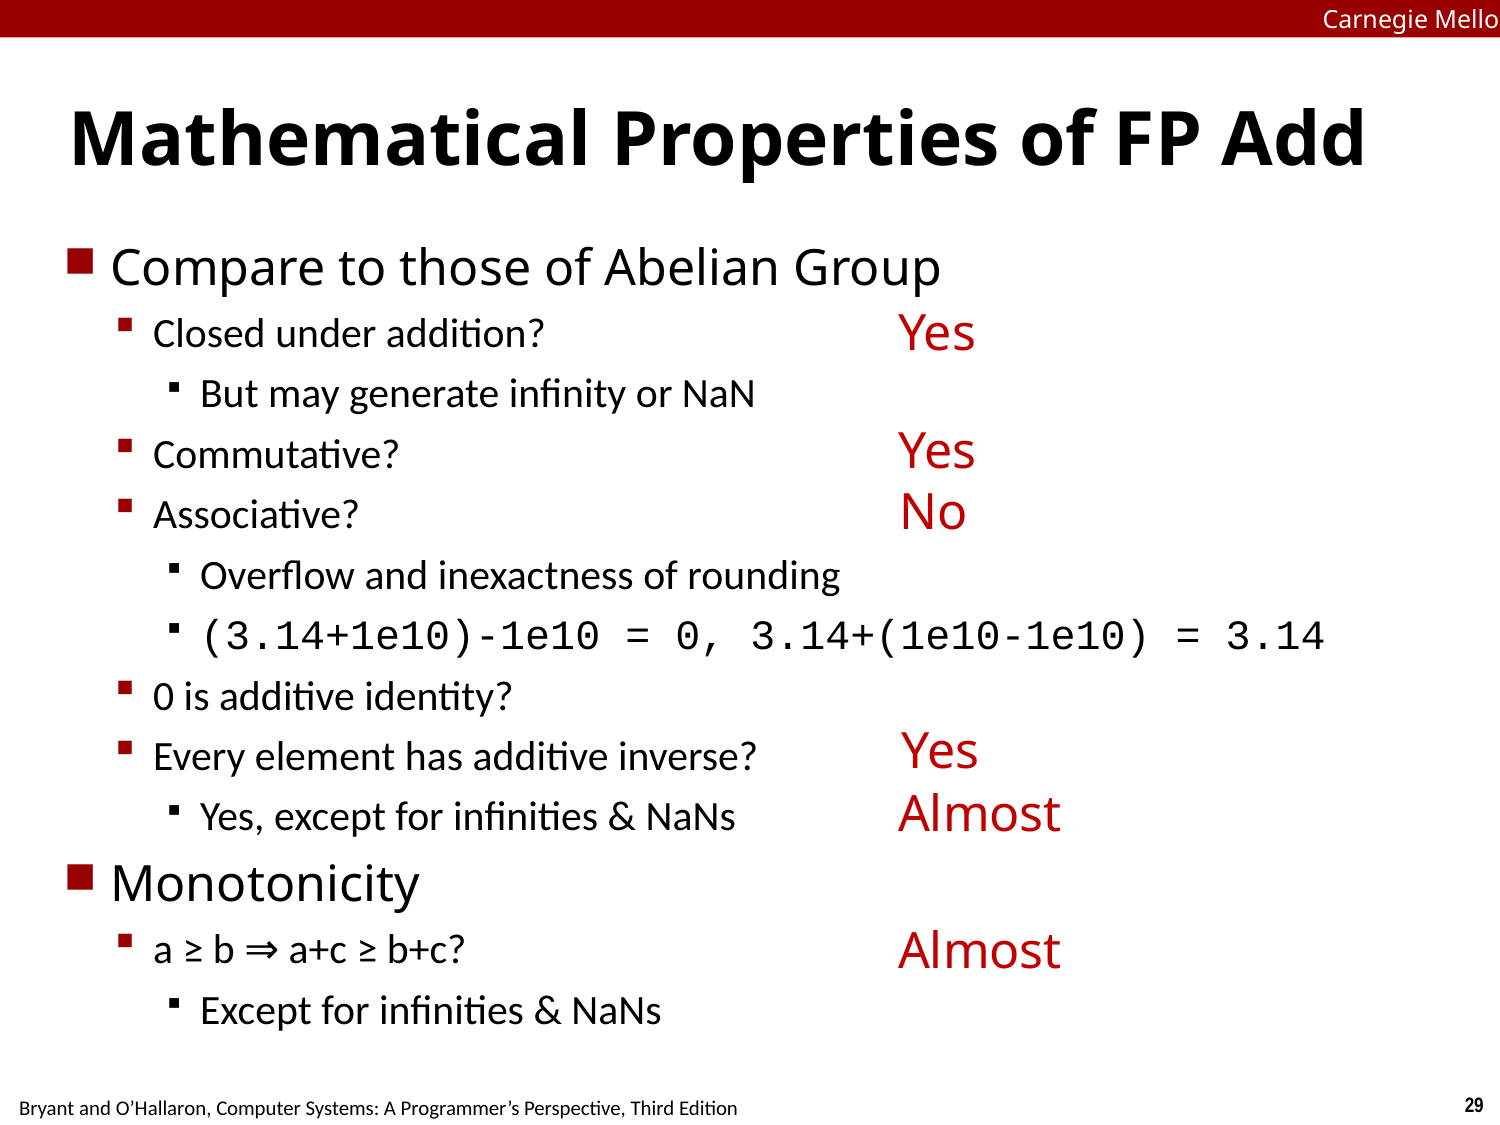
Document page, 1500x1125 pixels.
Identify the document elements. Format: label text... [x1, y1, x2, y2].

text_box [0, 0, 1500, 38]
text_box Almost [891, 912, 1069, 985]
text_box Yes [891, 293, 983, 367]
text_box Yes [895, 712, 986, 774]
text_box No [893, 472, 974, 546]
list Compare to those of Abelian Group Closed under addition? But may generate infinity or NaN Commutative? Associative? Overflow and inexactness of rounding (3.14+1e10)-1e10 = 0, 3.14+(1e10-1e10) = 3.14 0 is additive identity? Every element has additive inverse? Yes, except for infinities & NaNs Monotonicity a ≥ b ⇒ a+c ≥ b+c? Except for infinities & NaNs [62, 228, 1438, 1122]
text_box Almost [891, 774, 1069, 848]
title Mathematical Properties of FP Add [62, 41, 1438, 228]
text_box Yes [892, 412, 983, 485]
text_box Carnegie Mellon [1322, 3, 1500, 33]
